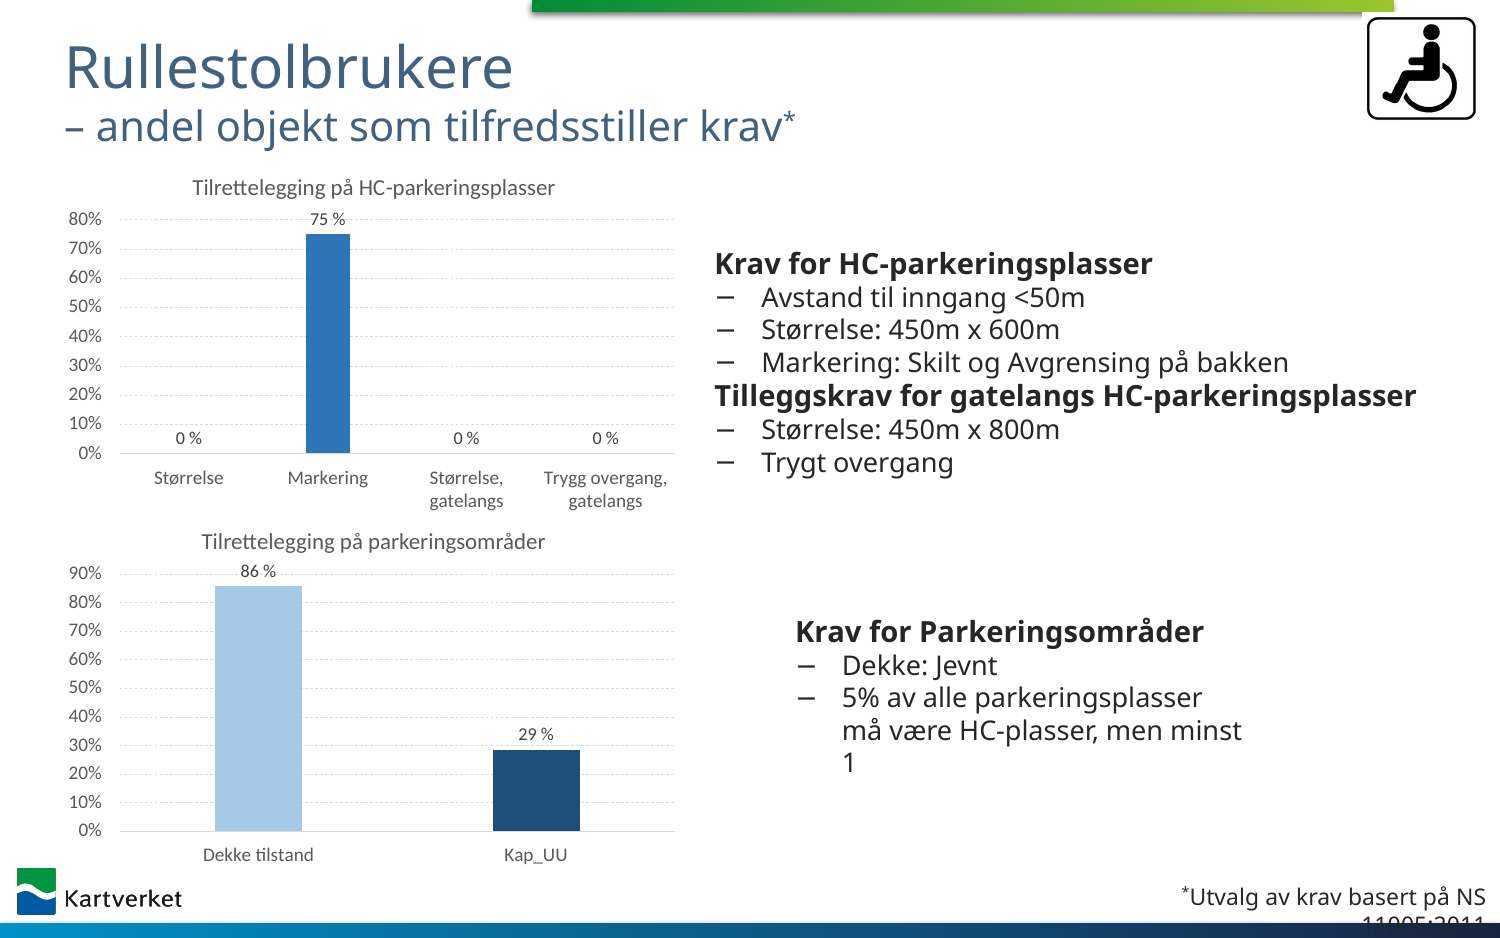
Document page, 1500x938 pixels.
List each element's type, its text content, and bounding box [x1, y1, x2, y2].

picture [62, 166, 686, 519]
text_box *Utvalg av krav basert på NS 11005:2011 [1068, 873, 1500, 938]
text_box Krav for HC-parkeringsplasser Avstand til inngang <50m Størrelse: 450m x 600m Markering: Skilt og Avgrensing på bakken Tilleggskrav for gatelangs HC-parkeringsplasser Størrelse: 450m x 800m Trygt overgang [699, 237, 1433, 485]
picture [1362, 12, 1481, 126]
text_box Krav for Parkeringsområder Dekke: Jevnt 5% av alle parkeringsplasser må være HC-plasser, men minst 1 [780, 605, 1261, 786]
picture [62, 520, 686, 874]
text_box Rullestolbrukere – andel objekt som tilfredsstiller krav* [49, 25, 1431, 158]
